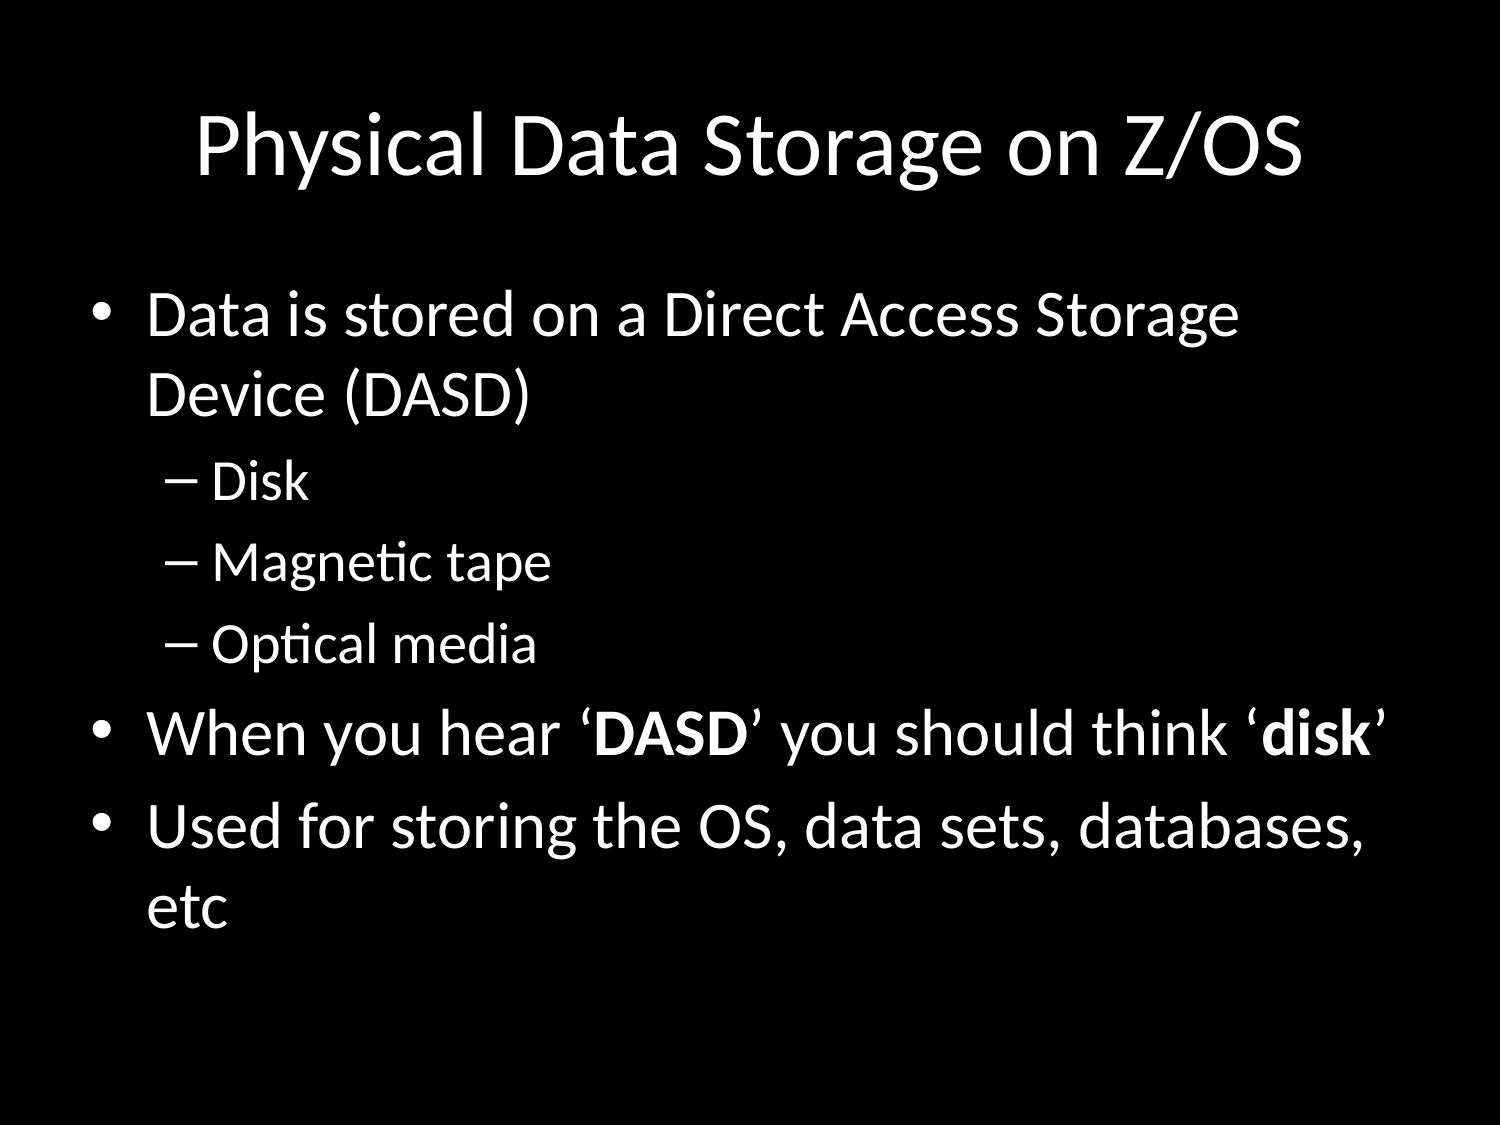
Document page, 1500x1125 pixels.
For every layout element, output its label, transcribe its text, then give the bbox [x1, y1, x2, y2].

list Data is stored on a Direct Access Storage Device (DASD) Disk Magnetic tape Optical media When you hear ‘DASD’ you should think ‘disk’ Used for storing the OS, data sets, databases, etc [75, 262, 1425, 1005]
title Physical Data Storage on Z/OS [75, 45, 1425, 233]
